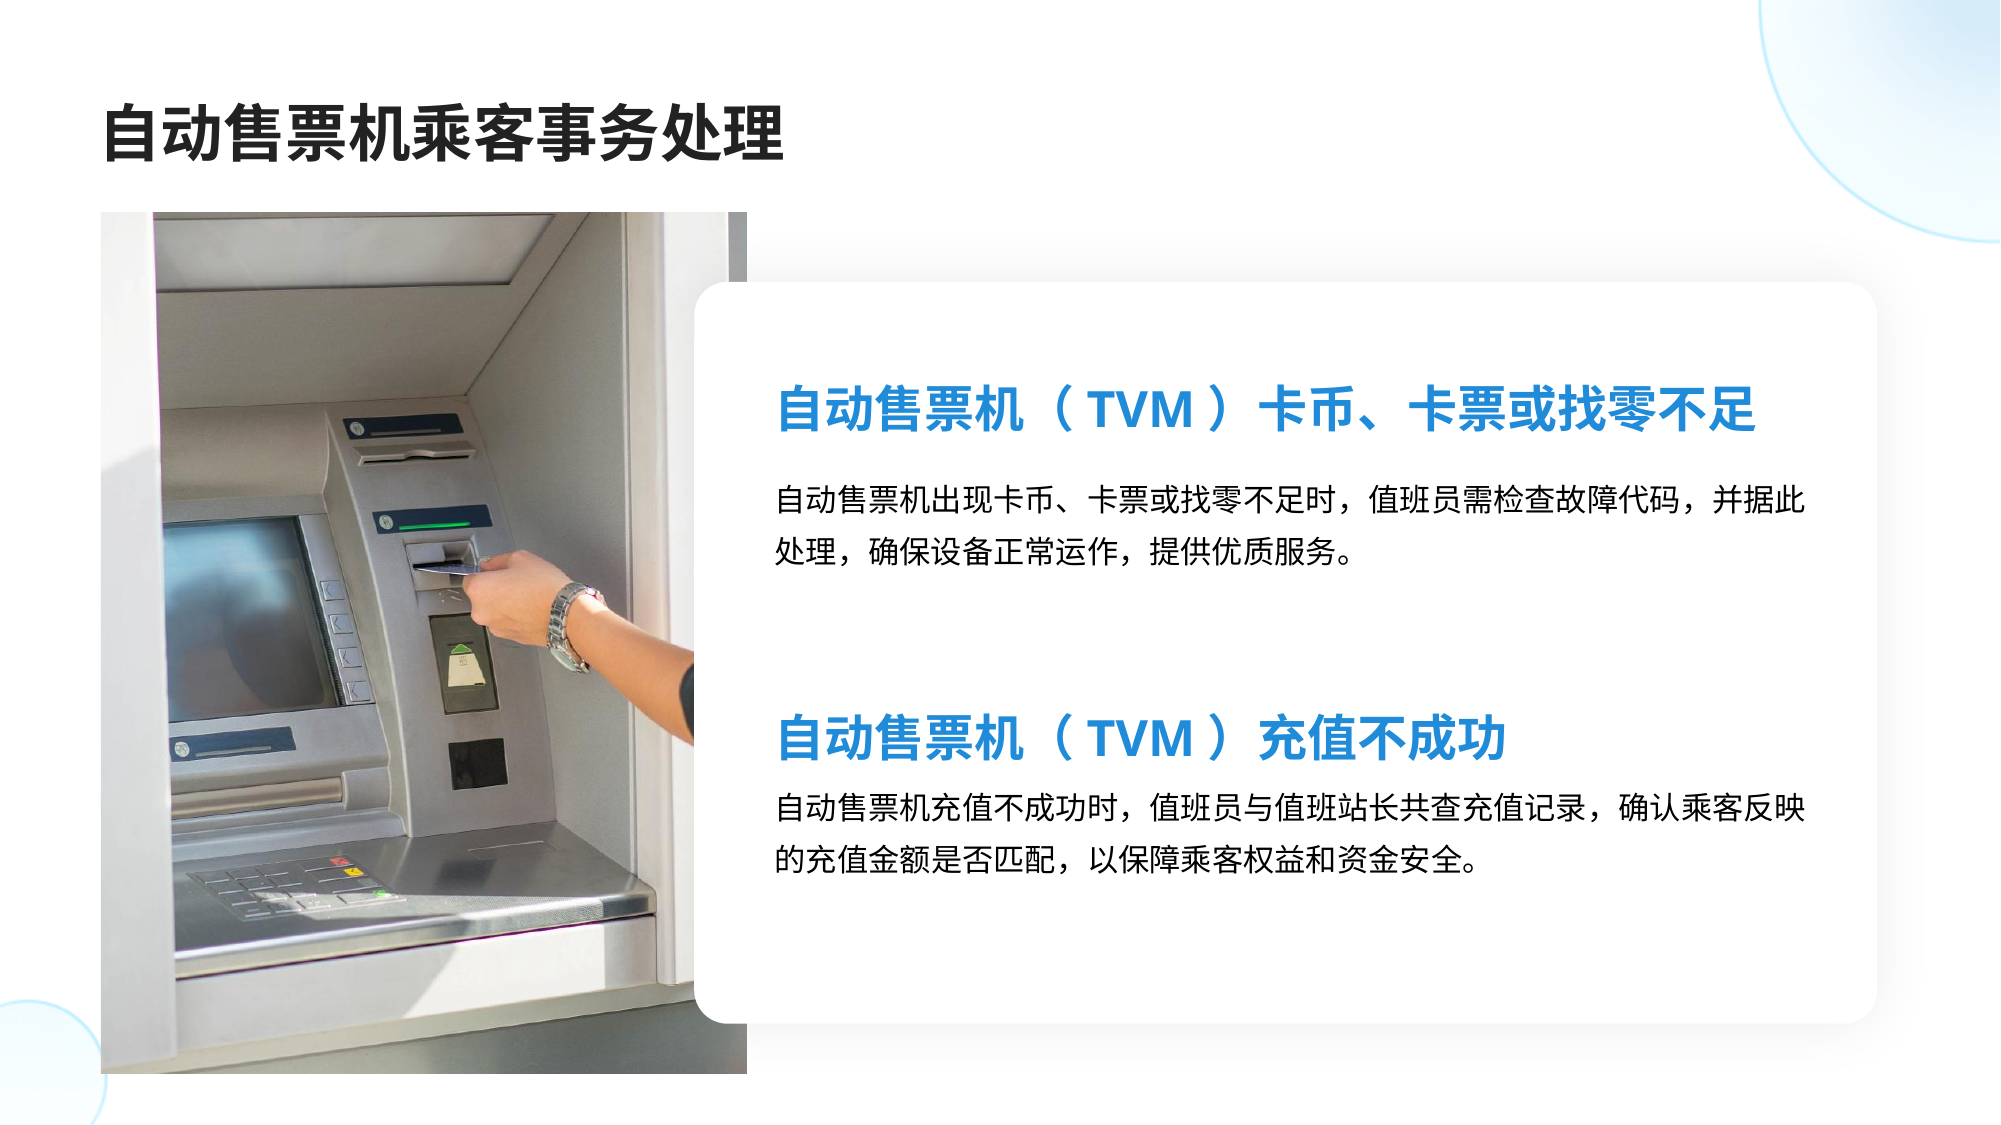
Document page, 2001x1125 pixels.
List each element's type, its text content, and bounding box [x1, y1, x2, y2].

text_box 自动售票机（TVM）卡币、卡票或找零不足 [754, 351, 1817, 458]
text_box 自动售票机充值不成功时，值班员与值班站长共查充值记录，确认乘客反映的充值金额是否匹配，以保障乘客权益和资金安全。 [754, 788, 1817, 962]
text_box 自动售票机（TVM）充值不成功 [754, 681, 1817, 788]
picture [0, 0, 2001, 1125]
text_box 自动售票机乘客事务处理 [78, 43, 1922, 189]
text_box [752, 281, 1878, 1024]
text_box 自动售票机出现卡币、卡票或找零不足时，值班员需检查故障代码，并据此处理，确保设备正常运作，提供优质服务。 [754, 458, 1817, 651]
